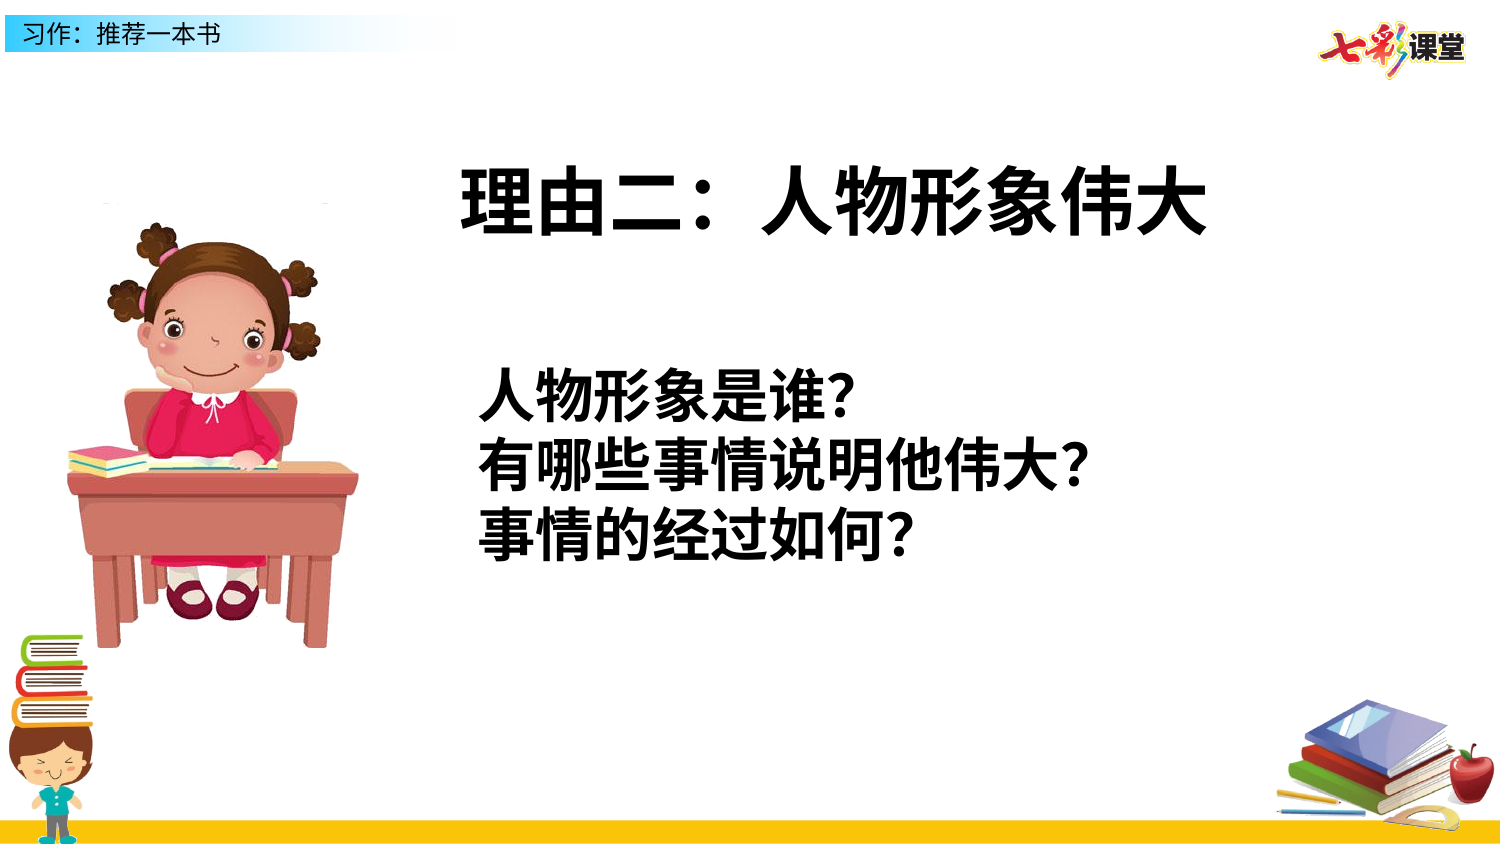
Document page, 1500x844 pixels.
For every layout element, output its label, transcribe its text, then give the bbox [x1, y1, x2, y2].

picture [1316, 20, 1468, 80]
text_box 理由二：人物形象伟大 [444, 147, 1237, 253]
text_box 人物形象是谁？ 有哪些事情说明他伟大？ 事情的经过如何？ [462, 351, 1392, 576]
picture [1227, 662, 1500, 844]
picture [0, 203, 362, 844]
